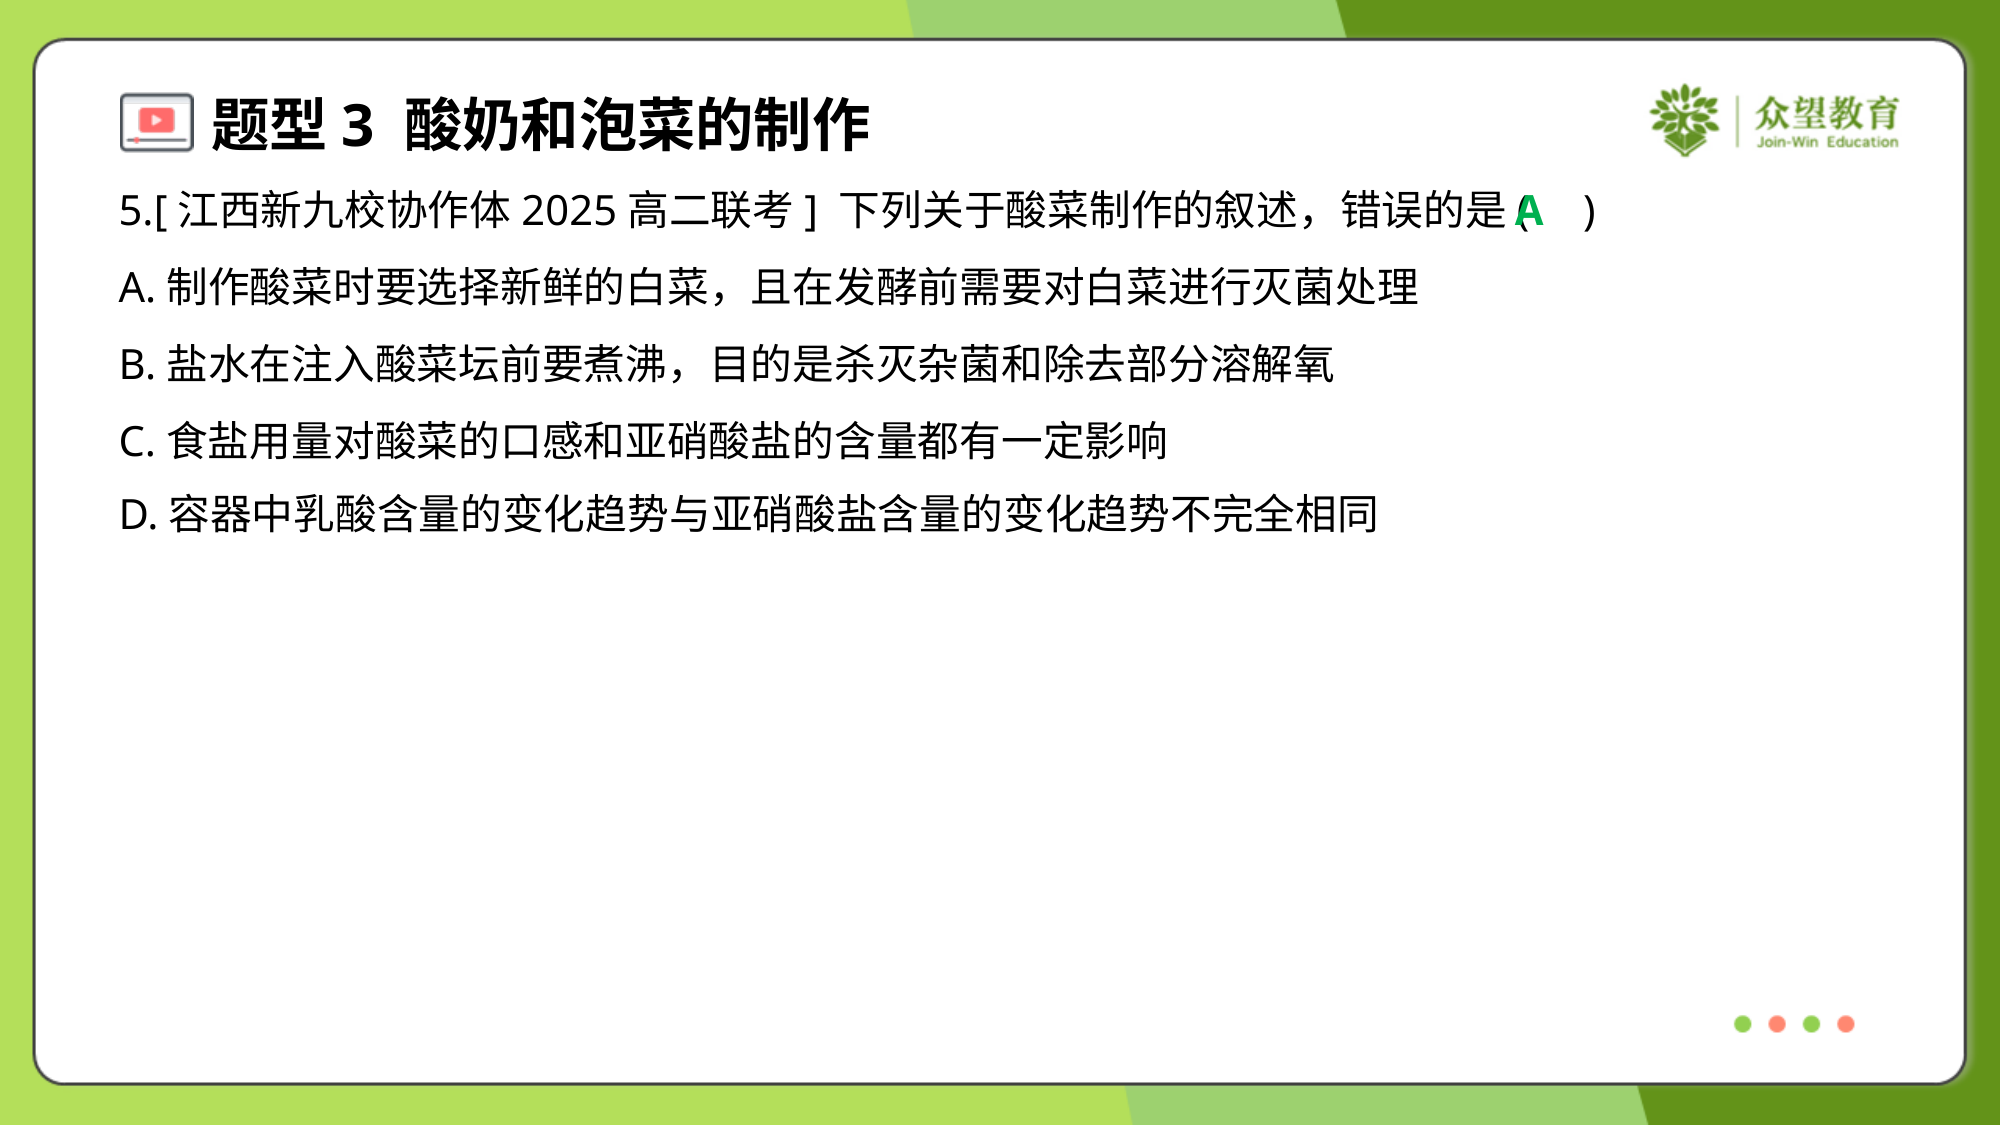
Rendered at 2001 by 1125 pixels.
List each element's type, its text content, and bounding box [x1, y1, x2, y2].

text_box 5.[江西新九校协作体2025高二联考] 下列关于酸菜制作的叙述，错误的是( ) [118, 158, 1498, 226]
text_box A.制作酸菜时要选择新鲜的白菜，且在发酵前需要对白菜进行灭菌处理 B.盐水在注入酸菜坛前要煮沸，目的是杀灭杂菌和除去部分溶解氧 C.食盐用量对酸菜的口感和亚硝酸盐的含量都有一定影响 D.容器中乳酸含量的变化趋势与亚硝酸盐含量的变化趋势不完全相同 [118, 235, 1883, 531]
text_box A [1498, 158, 1560, 226]
picture [0, 0, 2000, 1125]
text_box 5.[江西新九校协作体2025高二联考] 下列关于酸菜制作的叙述，错误的是( ) [1560, 158, 1883, 226]
